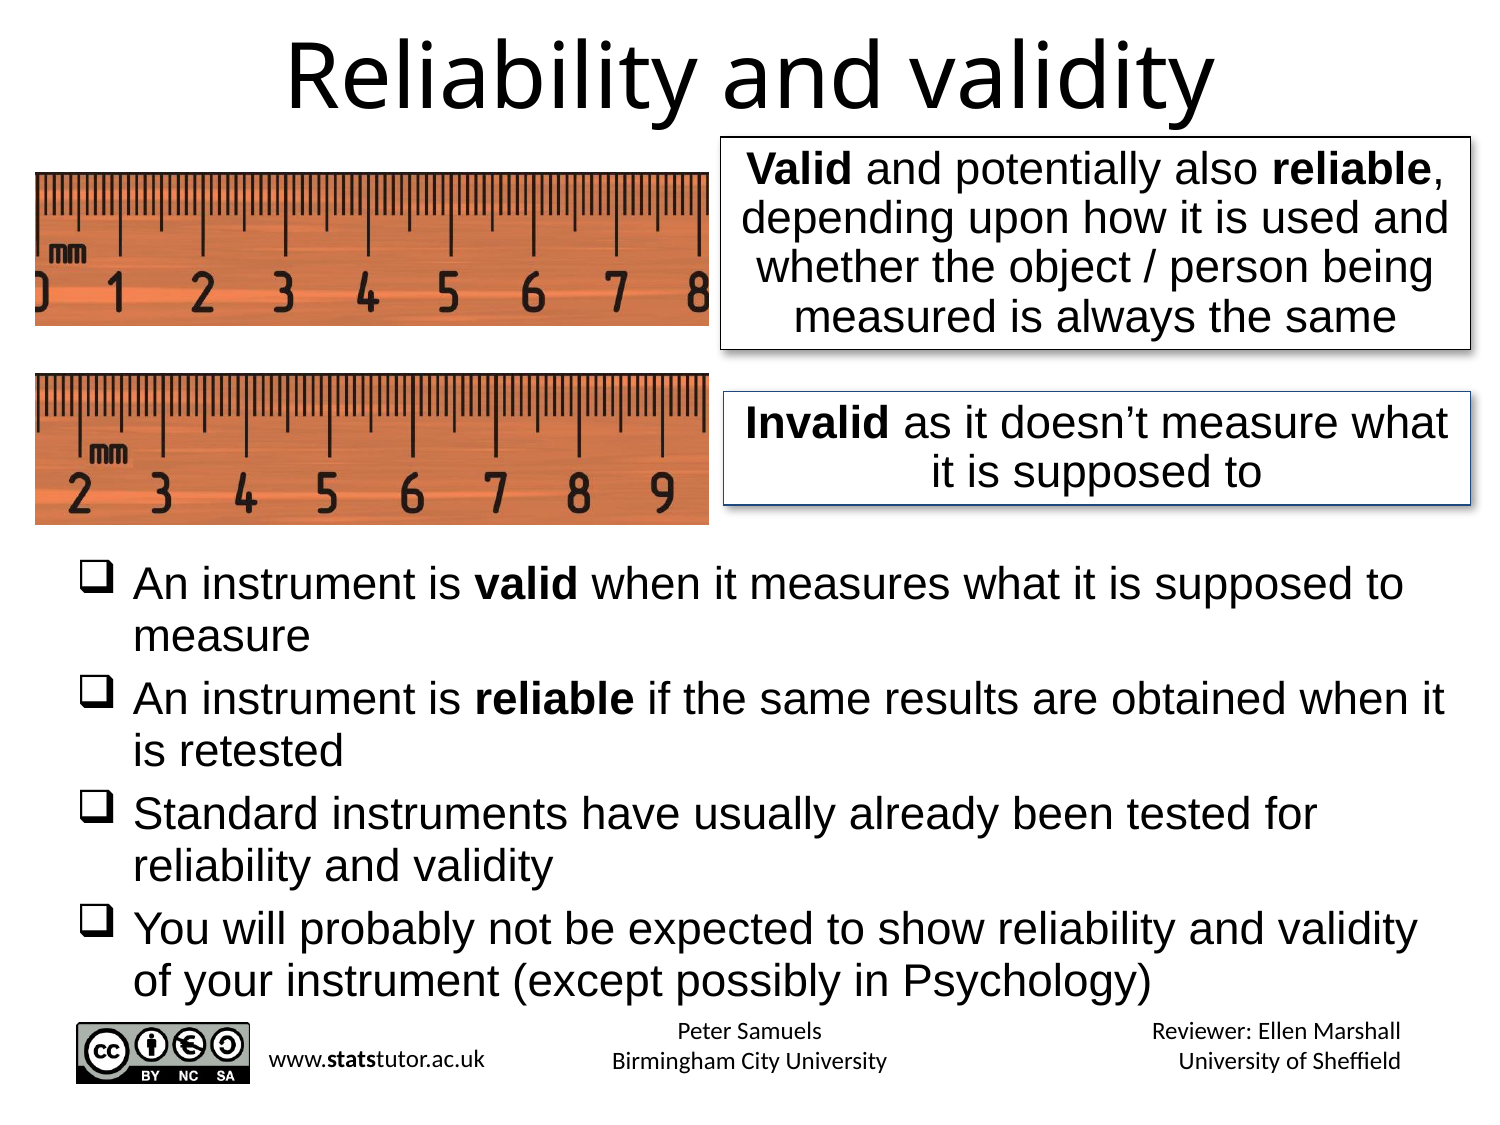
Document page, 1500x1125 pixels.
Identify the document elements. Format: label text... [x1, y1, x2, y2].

picture [76, 1022, 251, 1084]
text_box www.statstutor.ac.uk [254, 1035, 538, 1080]
picture [35, 172, 709, 326]
picture [35, 373, 709, 526]
title Reliability and validity [75, 19, 1425, 126]
text_box An instrument is valid when it measures what it is supposed to measure An instrument is reliable if the same results are obtained when it is retested Standard instruments have usually already been tested for reliability and validity You will probably not be expected to show reliability and validity of your instrument (except possibly in Psychology) [61, 550, 1468, 1015]
text_box Valid and potentially also reliable, depending upon how it is used and whether the object / person being measured is always the same [720, 137, 1471, 350]
text_box Invalid as it doesn’t measure what it is supposed to [723, 391, 1471, 506]
text_box Peter Samuels Birmingham City University [549, 1007, 951, 1083]
text_box Reviewer: Ellen Marshall University of Sheffield [1038, 1007, 1417, 1083]
